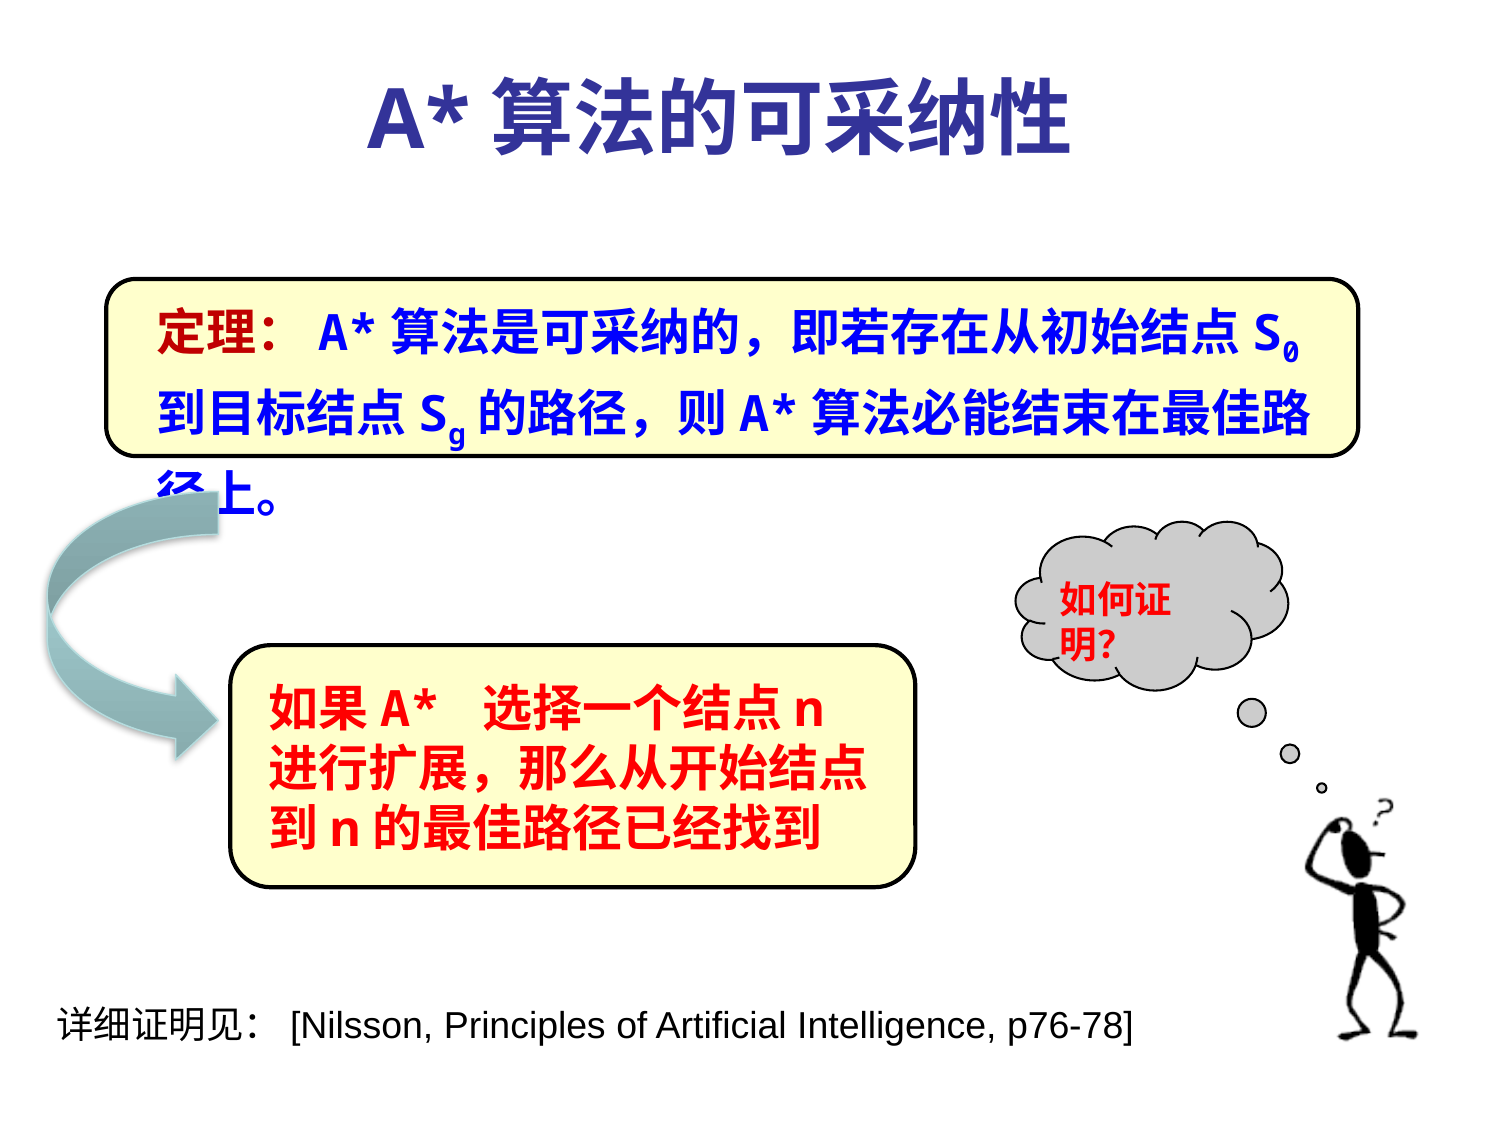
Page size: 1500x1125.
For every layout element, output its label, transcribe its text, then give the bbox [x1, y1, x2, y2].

text_box [46, 490, 220, 761]
picture [1298, 792, 1432, 1053]
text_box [229, 644, 916, 888]
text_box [1015, 520, 1289, 691]
text_box 详细证明见：[Nilsson, Principles of Artificial Intelligence, p76-78] [41, 993, 1176, 1054]
text_box A*算法的可采纳性 [82, 58, 1359, 173]
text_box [105, 278, 1359, 457]
